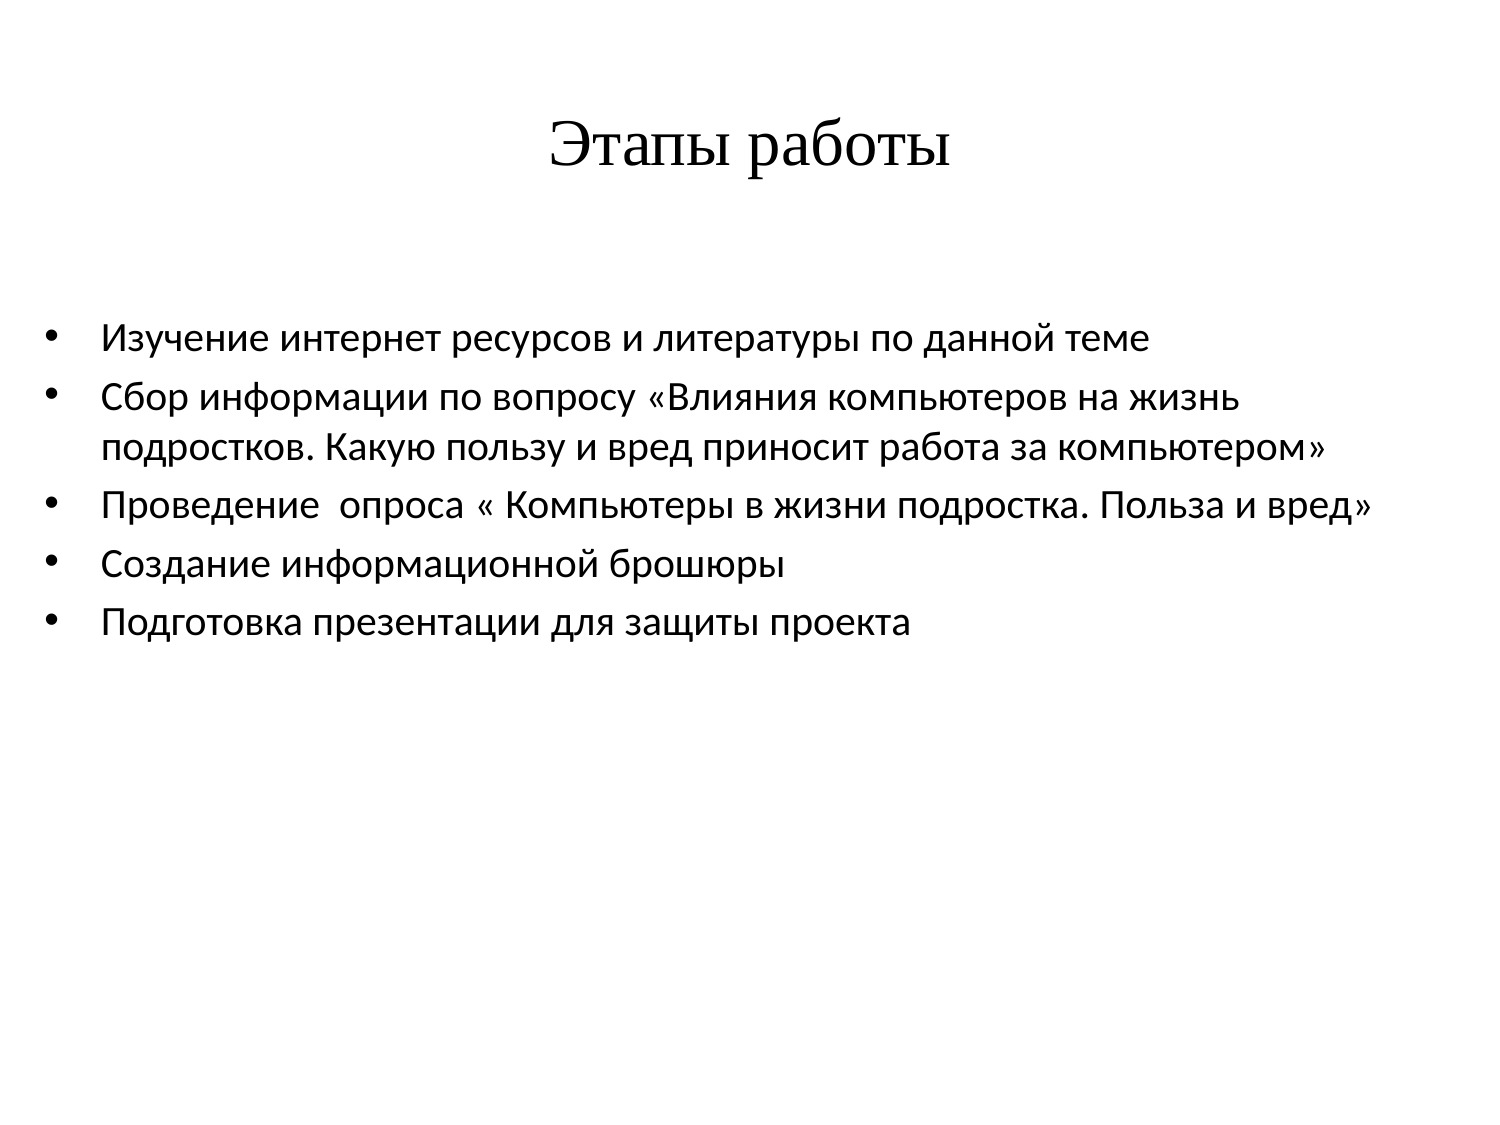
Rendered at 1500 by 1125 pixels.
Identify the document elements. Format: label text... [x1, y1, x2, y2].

list Изучение интернет ресурсов и литературы по данной теме Сбор информации по вопросу «Влияния компьютеров на жизнь подростков. Какую пользу и вред приносит работа за компьютером» Проведение опроса « Компьютеры в жизни подростка. Польза и вред» Создание информационной брошюры Подготовка презентации для защиты проекта [29, 302, 1425, 1046]
title Этапы работы [75, 45, 1425, 233]
